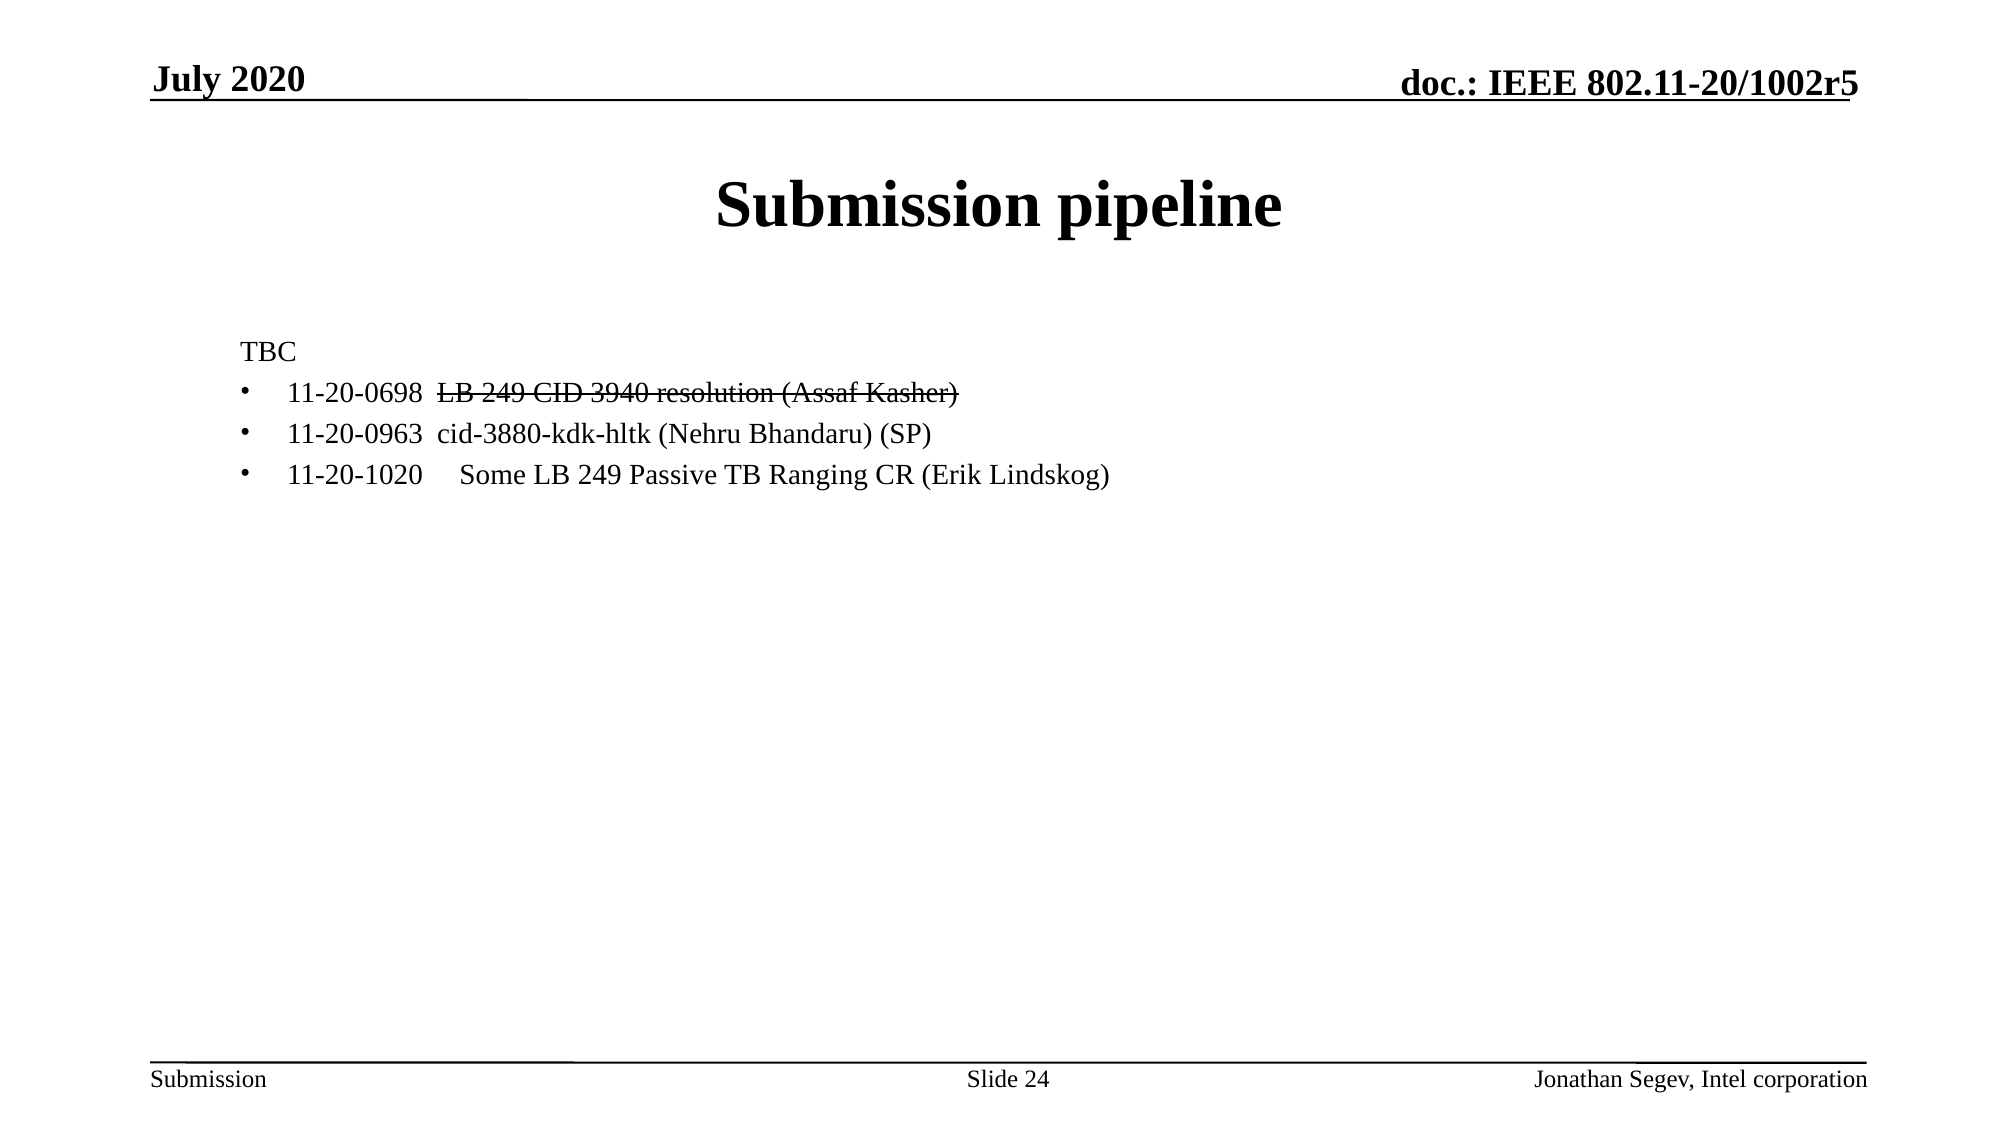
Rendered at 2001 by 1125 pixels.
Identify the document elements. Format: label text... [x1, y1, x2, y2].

slide_number Slide 24 [950, 1061, 1067, 1123]
title Submission pipeline [149, 112, 1850, 288]
list TBC 11-20-0698 LB 249 CID 3940 resolution (Assaf Kasher) 11-20-0963 cid-3880-kdk-hltk (Nehru Bhandaru) (SP) 11-20-1020 Some LB 249 Passive TB Ranging CR (Erik Lindskog) [149, 324, 1850, 1000]
footer Jonathan Segev, Intel corporation [1171, 1061, 1869, 1093]
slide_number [152, 54, 563, 100]
